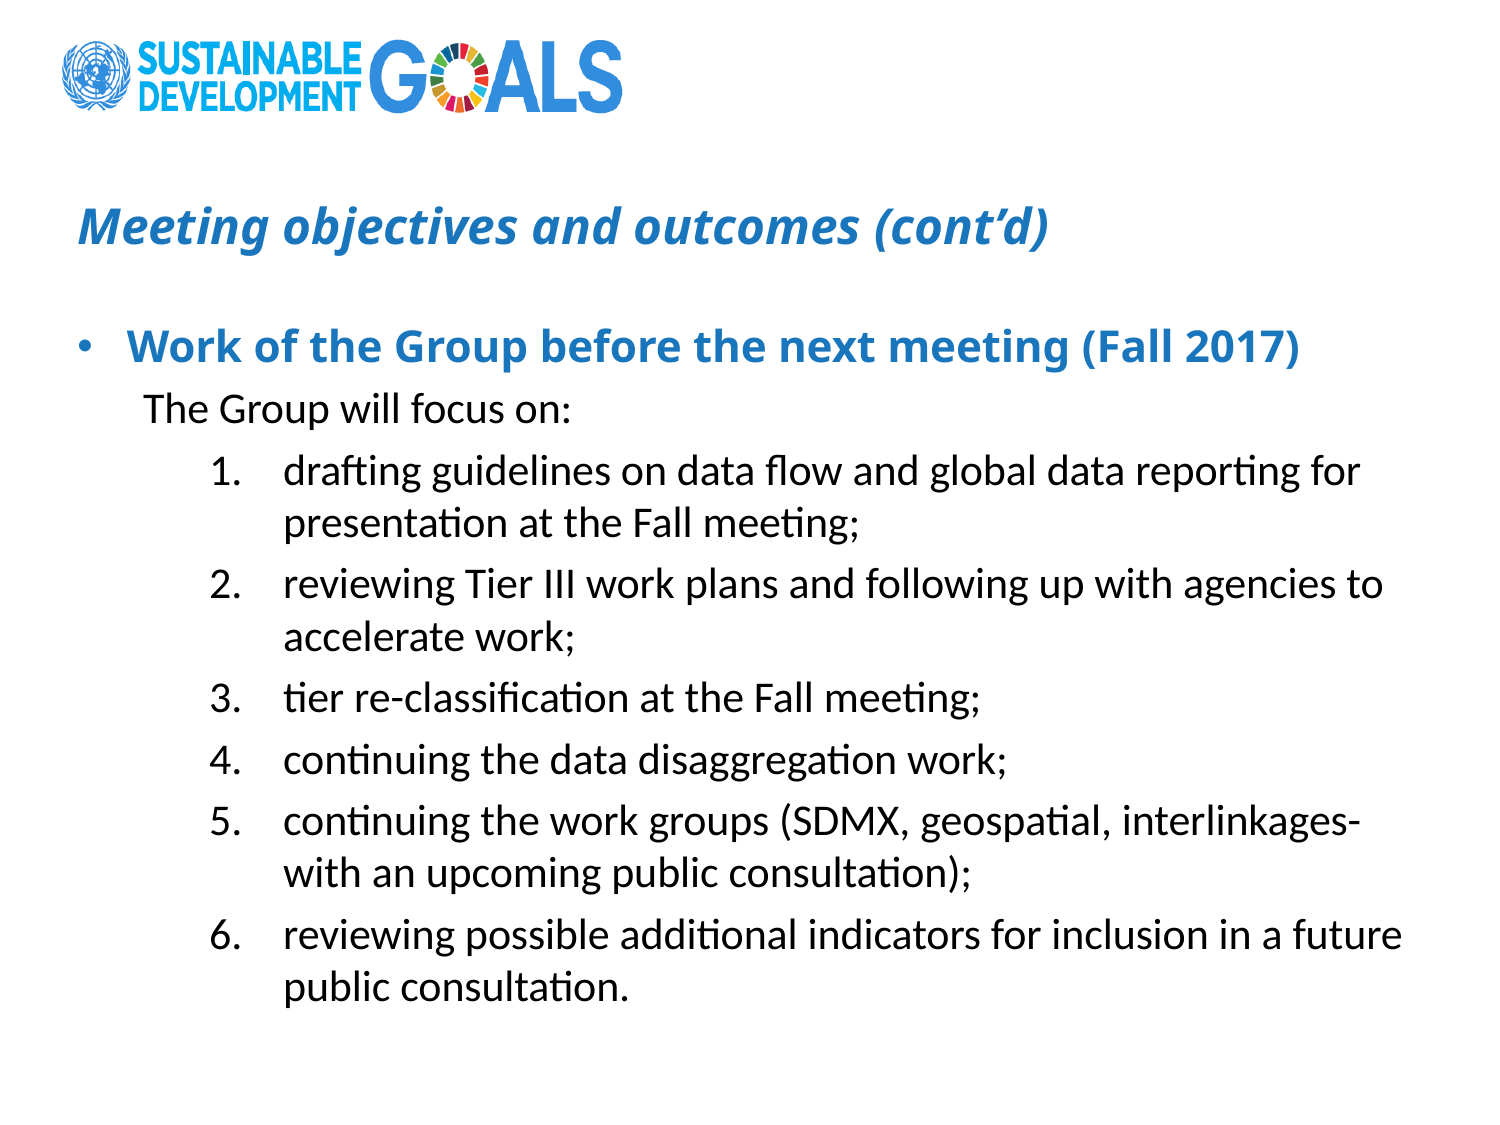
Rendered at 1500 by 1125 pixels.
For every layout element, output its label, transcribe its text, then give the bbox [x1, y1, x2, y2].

text_box [62, 162, 1463, 421]
picture [49, 4, 638, 141]
list Meeting objectives and outcomes (cont’d) Work of the Group before the next meeting (Fall 2017) The Group will focus on: drafting guidelines on data flow and global data reporting for presentation at the Fall meeting; reviewing Tier III work plans and following up with agencies to accelerate work; tier re-classification at the Fall meeting; continuing the data disaggregation work; continuing the work groups (SDMX, geospatial, interlinkages- with an upcoming public consultation); reviewing possible additional indicators for inclusion in a future public consultation. [62, 421, 1421, 1035]
